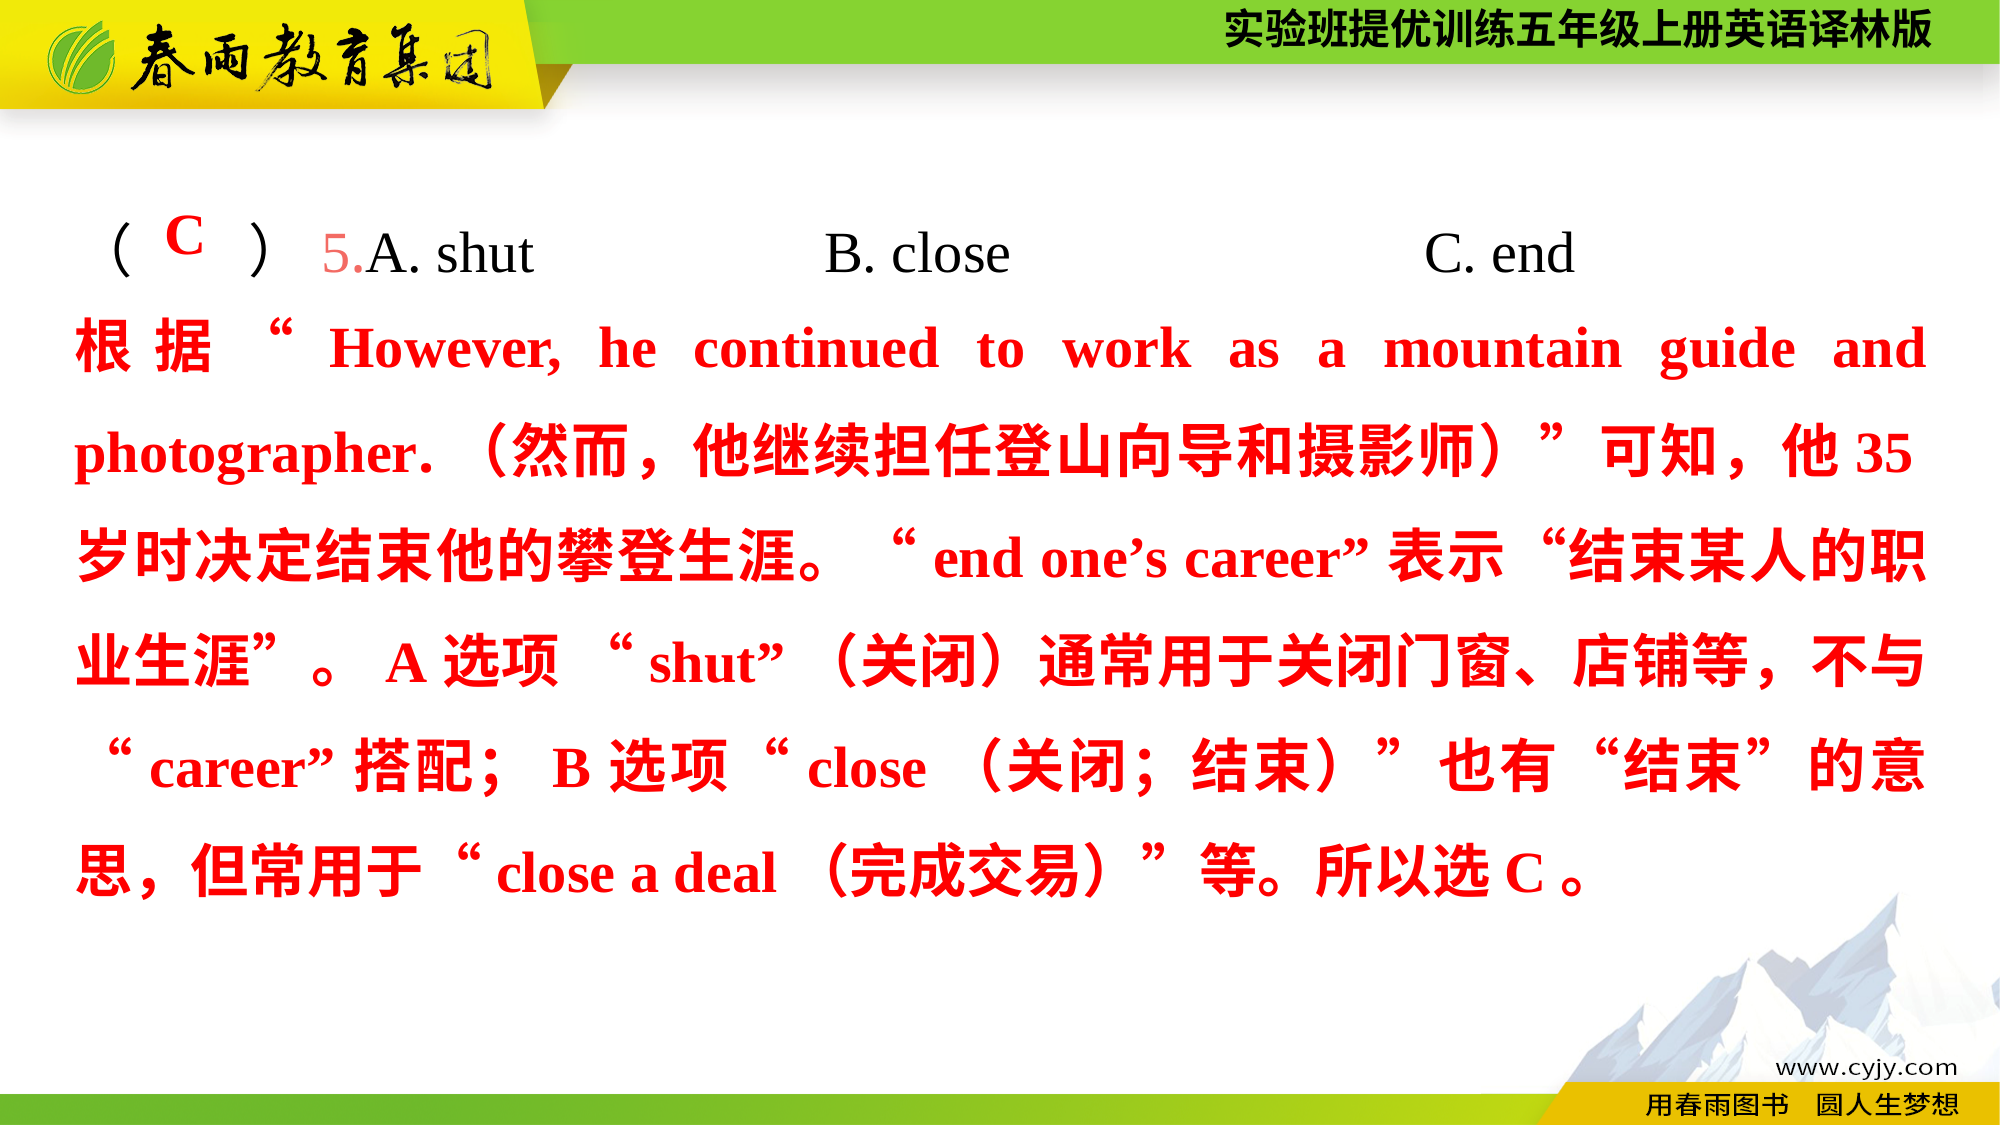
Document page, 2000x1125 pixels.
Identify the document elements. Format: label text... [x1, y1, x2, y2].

text_box （ ）5.A. shut B. close C. end [59, 171, 1944, 267]
list 根据“However, he continued to work as a mountain guide and photographer.（然而，他继续担任登山向导和摄影师）”可知，他35岁时决定结束他的攀登生涯。“end one’s career”表示“结束某人的职业生涯”。A选项 “shut”（关闭）通常用于关闭门窗、店铺等，不与 “career”搭配；B选项“close（关闭；结束）”也有“结束”的意思，但常用于“close a deal（完成交易）”等。所以选C。 [59, 267, 1944, 905]
picture [0, 0, 2000, 1125]
text_box C [149, 188, 222, 274]
